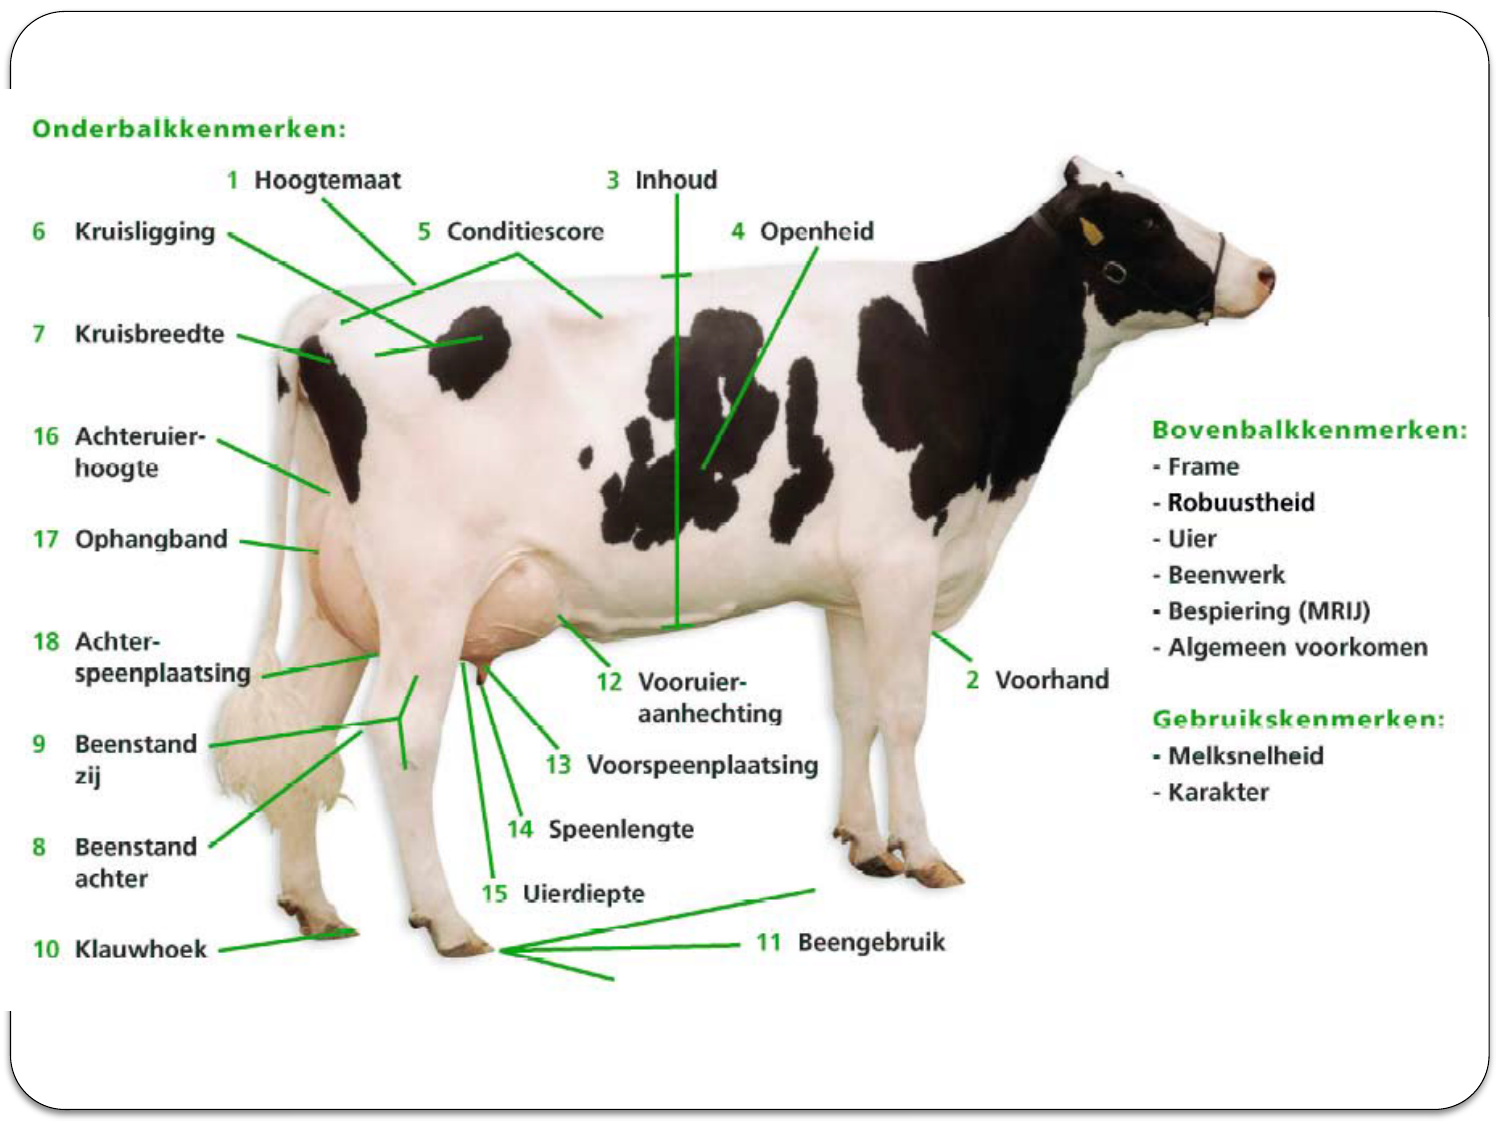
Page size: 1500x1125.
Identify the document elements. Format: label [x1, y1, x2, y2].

picture [0, 89, 1481, 1011]
